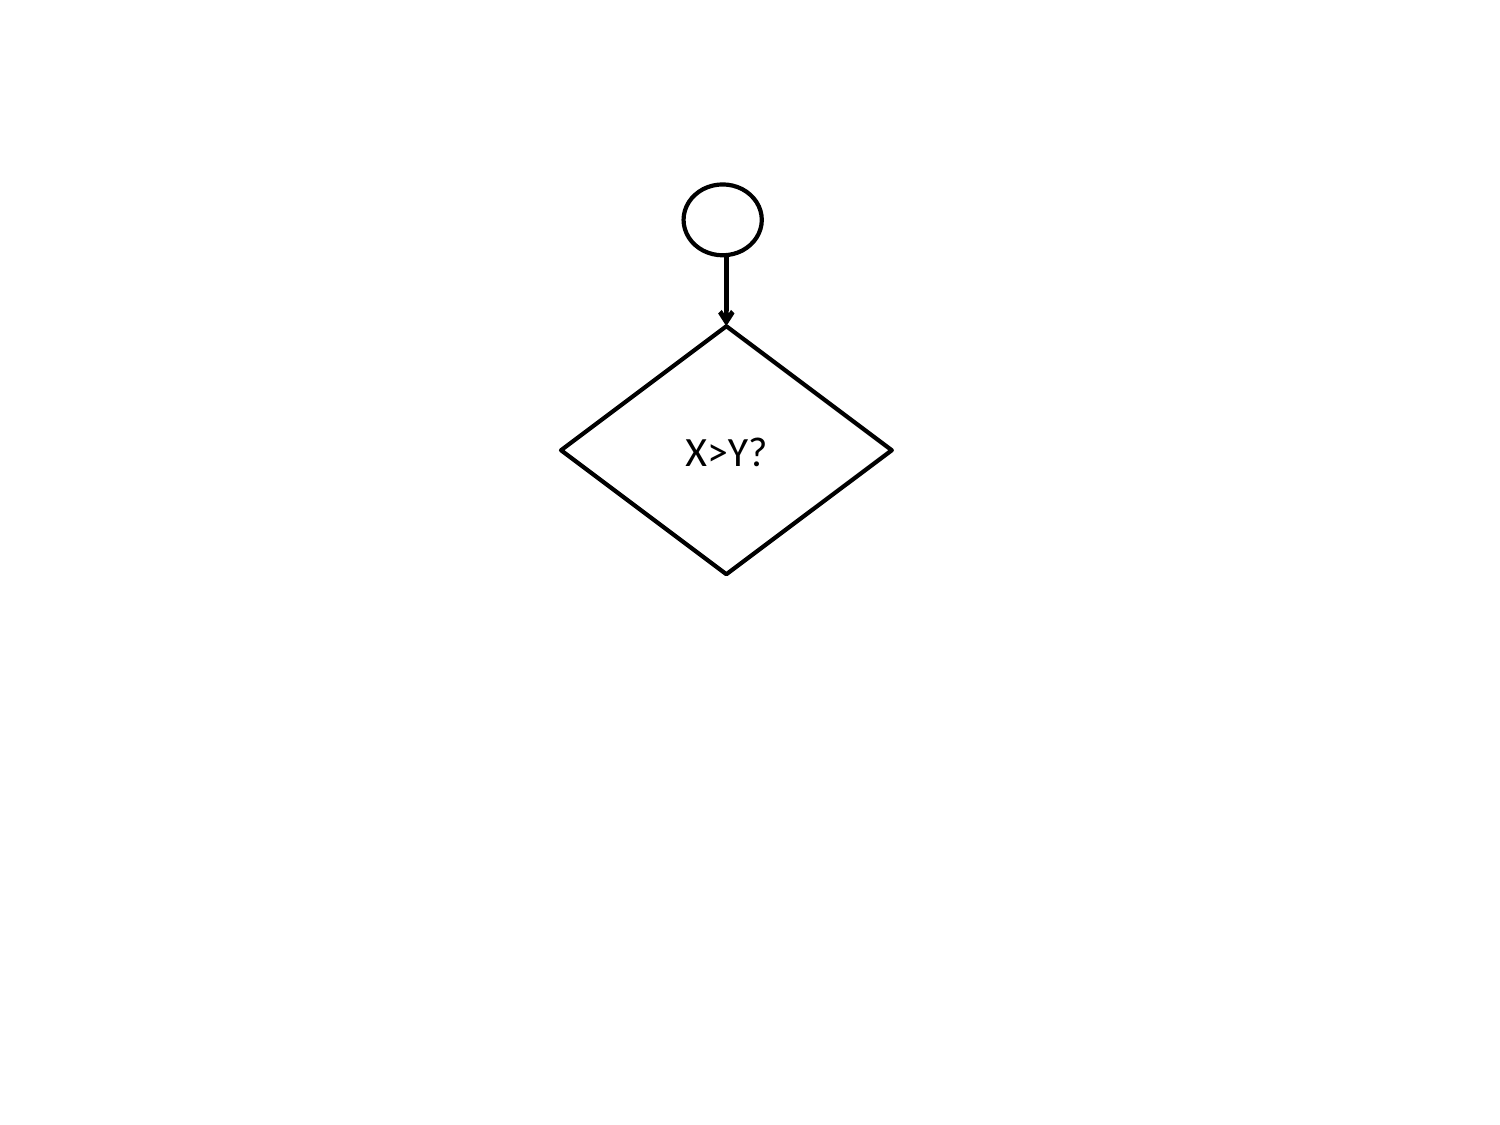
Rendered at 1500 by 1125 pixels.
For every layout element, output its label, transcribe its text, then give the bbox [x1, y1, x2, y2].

text_box [681, 182, 764, 258]
text_box X>Y? [558, 326, 894, 576]
